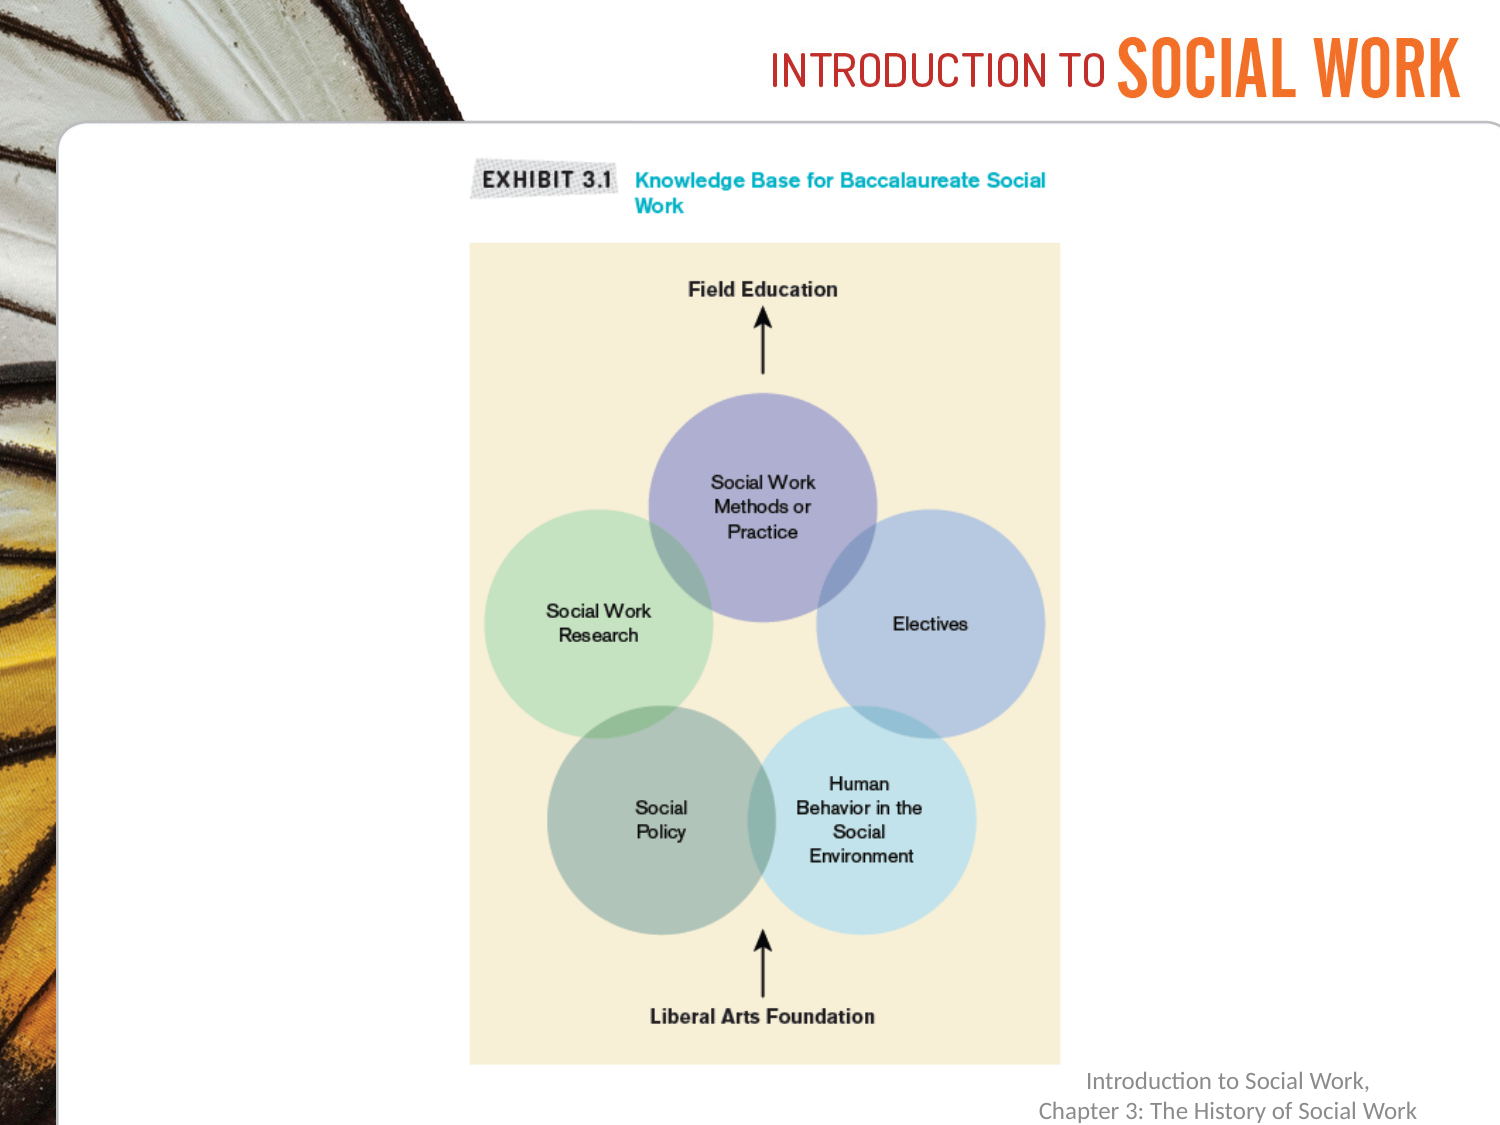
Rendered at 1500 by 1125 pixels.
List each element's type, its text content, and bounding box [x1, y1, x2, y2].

picture [0, 0, 1500, 1125]
footer Introduction to Social Work, Chapter 3: The History of Social Work [987, 1065, 1475, 1125]
